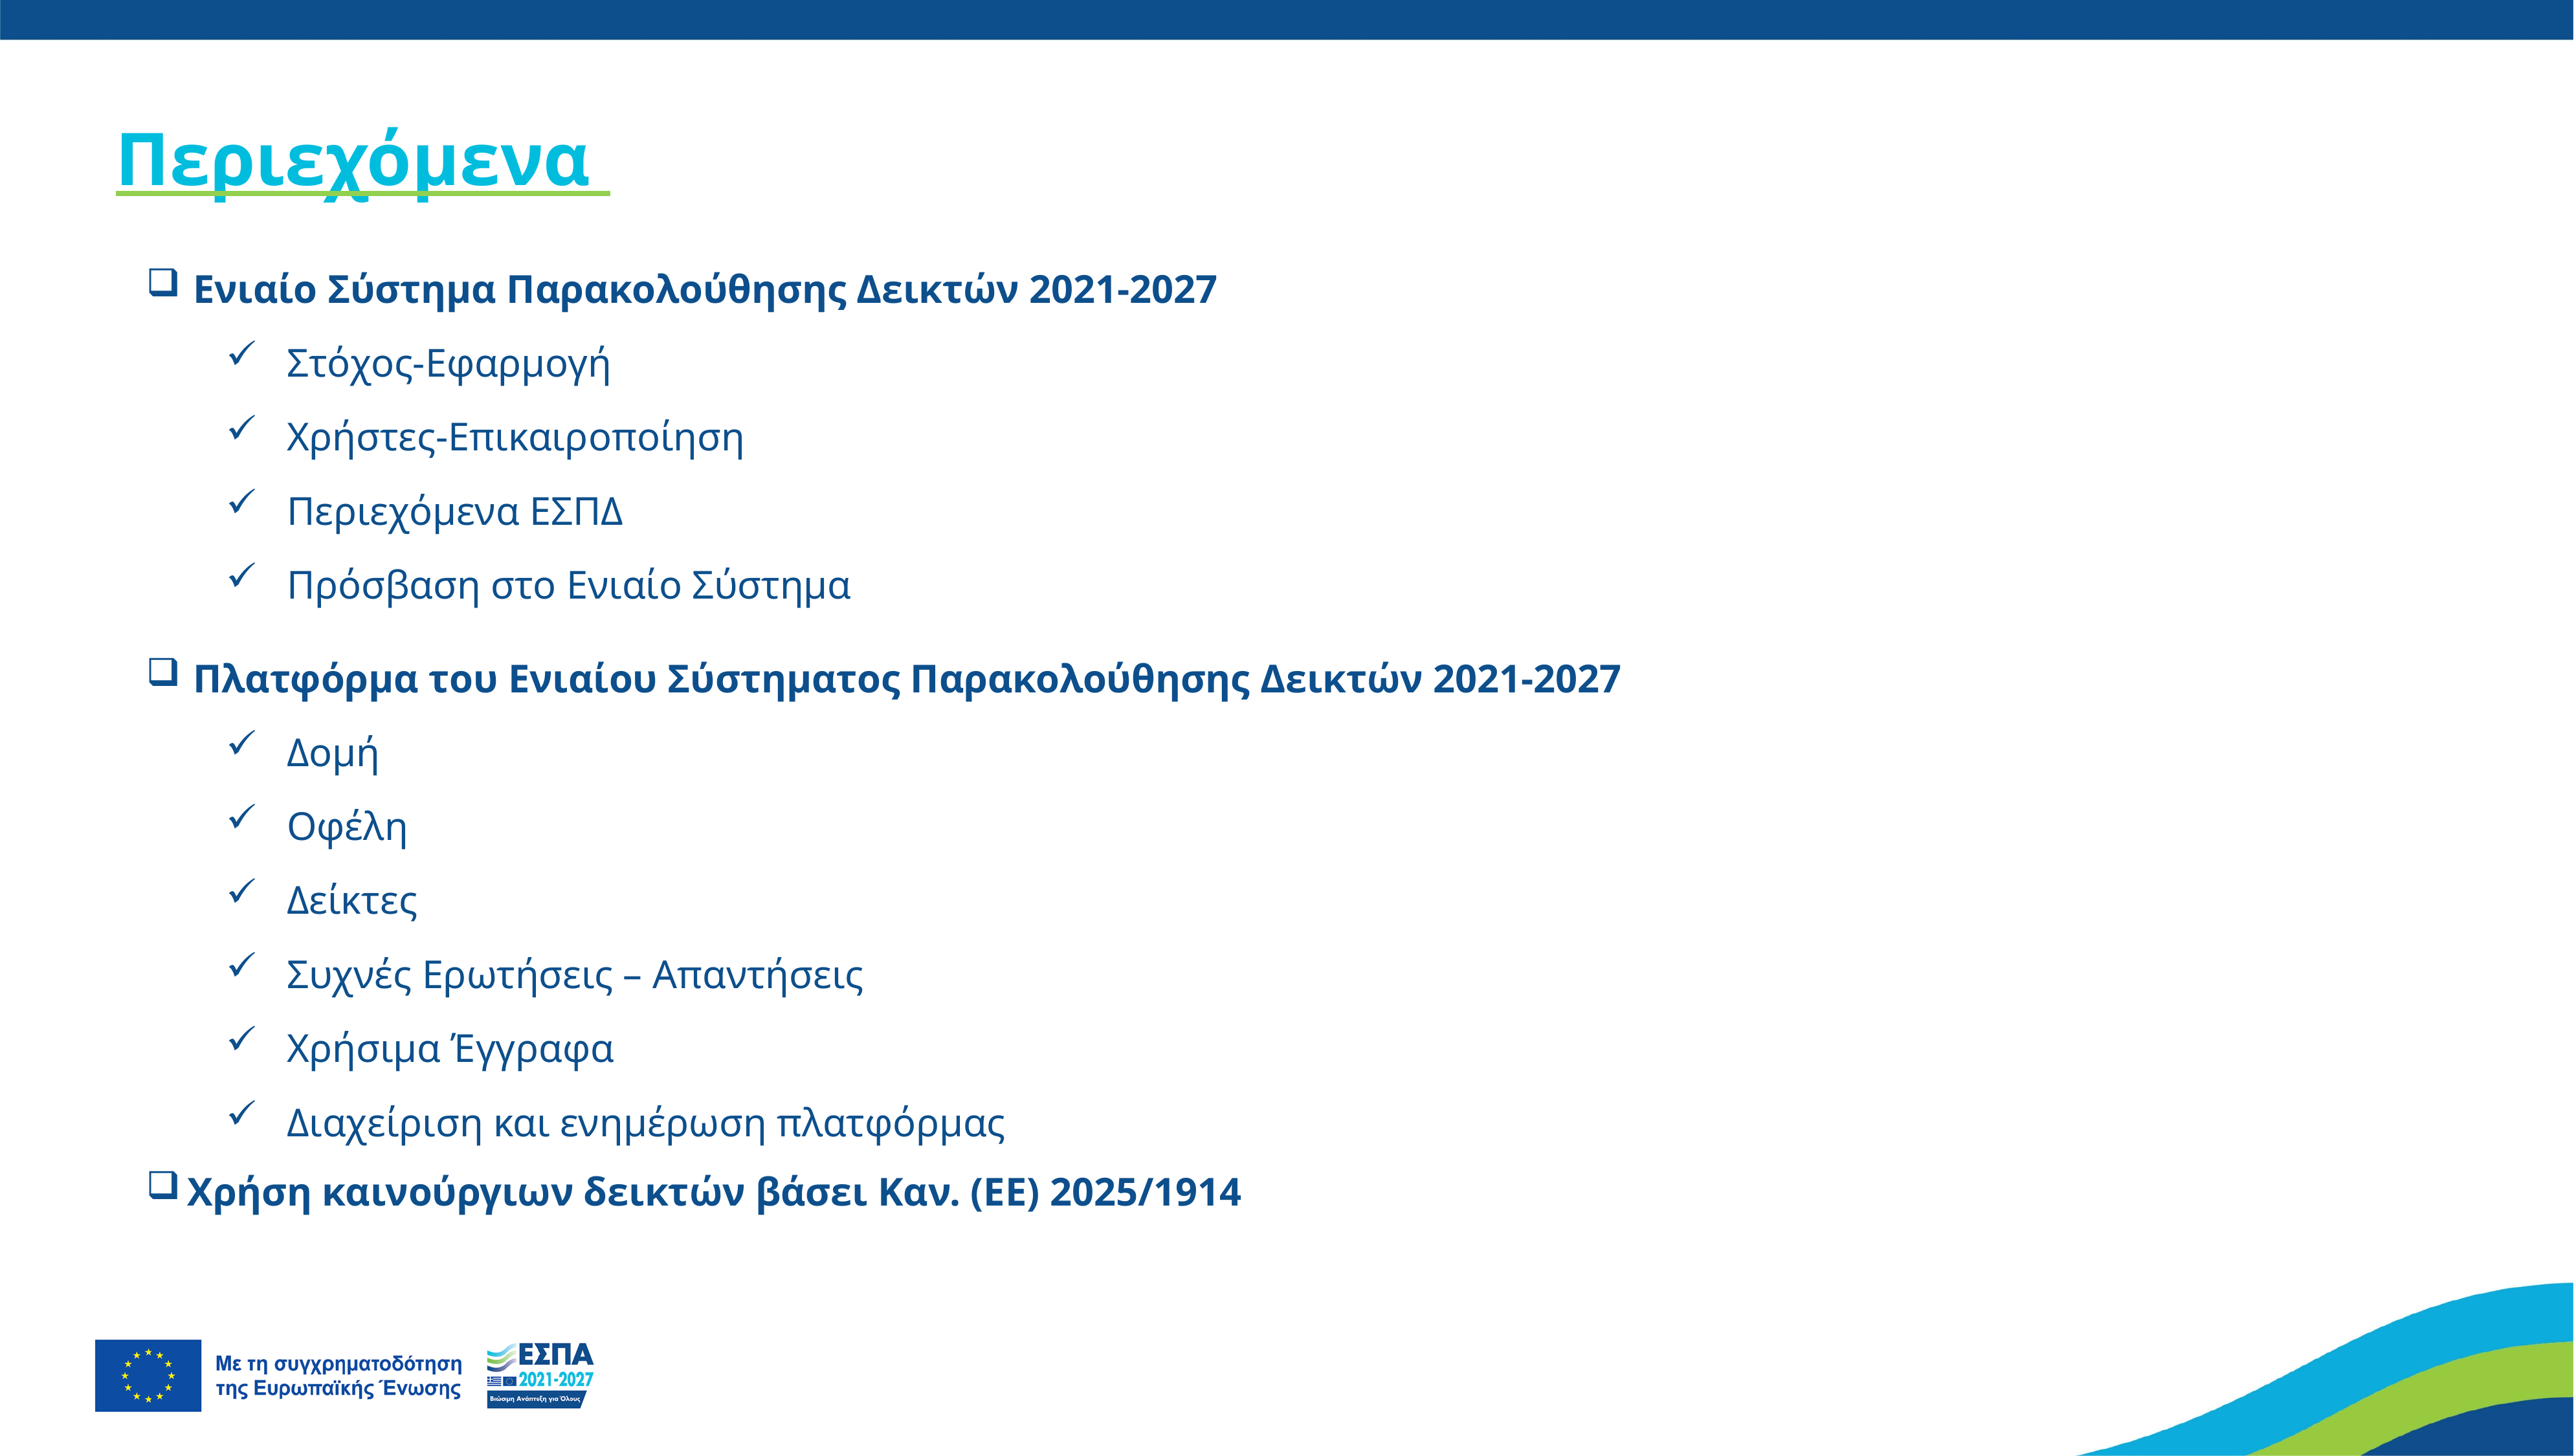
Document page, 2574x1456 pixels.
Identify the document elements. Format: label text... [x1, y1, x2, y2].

text_box Ενιαίο Σύστημα Παρακολούθησης Δεικτών 2021-2027 Στόχος-Εφαρμογή Χρήστες-Επικαιροποίηση Περιεχόμενα ΕΣΠΔ Πρόσβαση στο Ενιαίο Σύστημα Πλατφόρμα του Ενιαίου Σύστηματος Παρακολούθησης Δεικτών 2021-2027 Δομή Οφέλη Δείκτες Συχνές Ερωτήσεις – Απαντήσεις Χρήσιμα Έγγραφα Διαχείριση και ενημέρωση πλατφόρμας Χρήση καινούργιων δεικτών βάσει Καν. (ΕΕ) 2025/1914 [136, 236, 1916, 1226]
picture [2087, 1341, 2573, 1456]
picture [0, 0, 2573, 1456]
title Περιεχόμενα [106, 105, 2239, 219]
